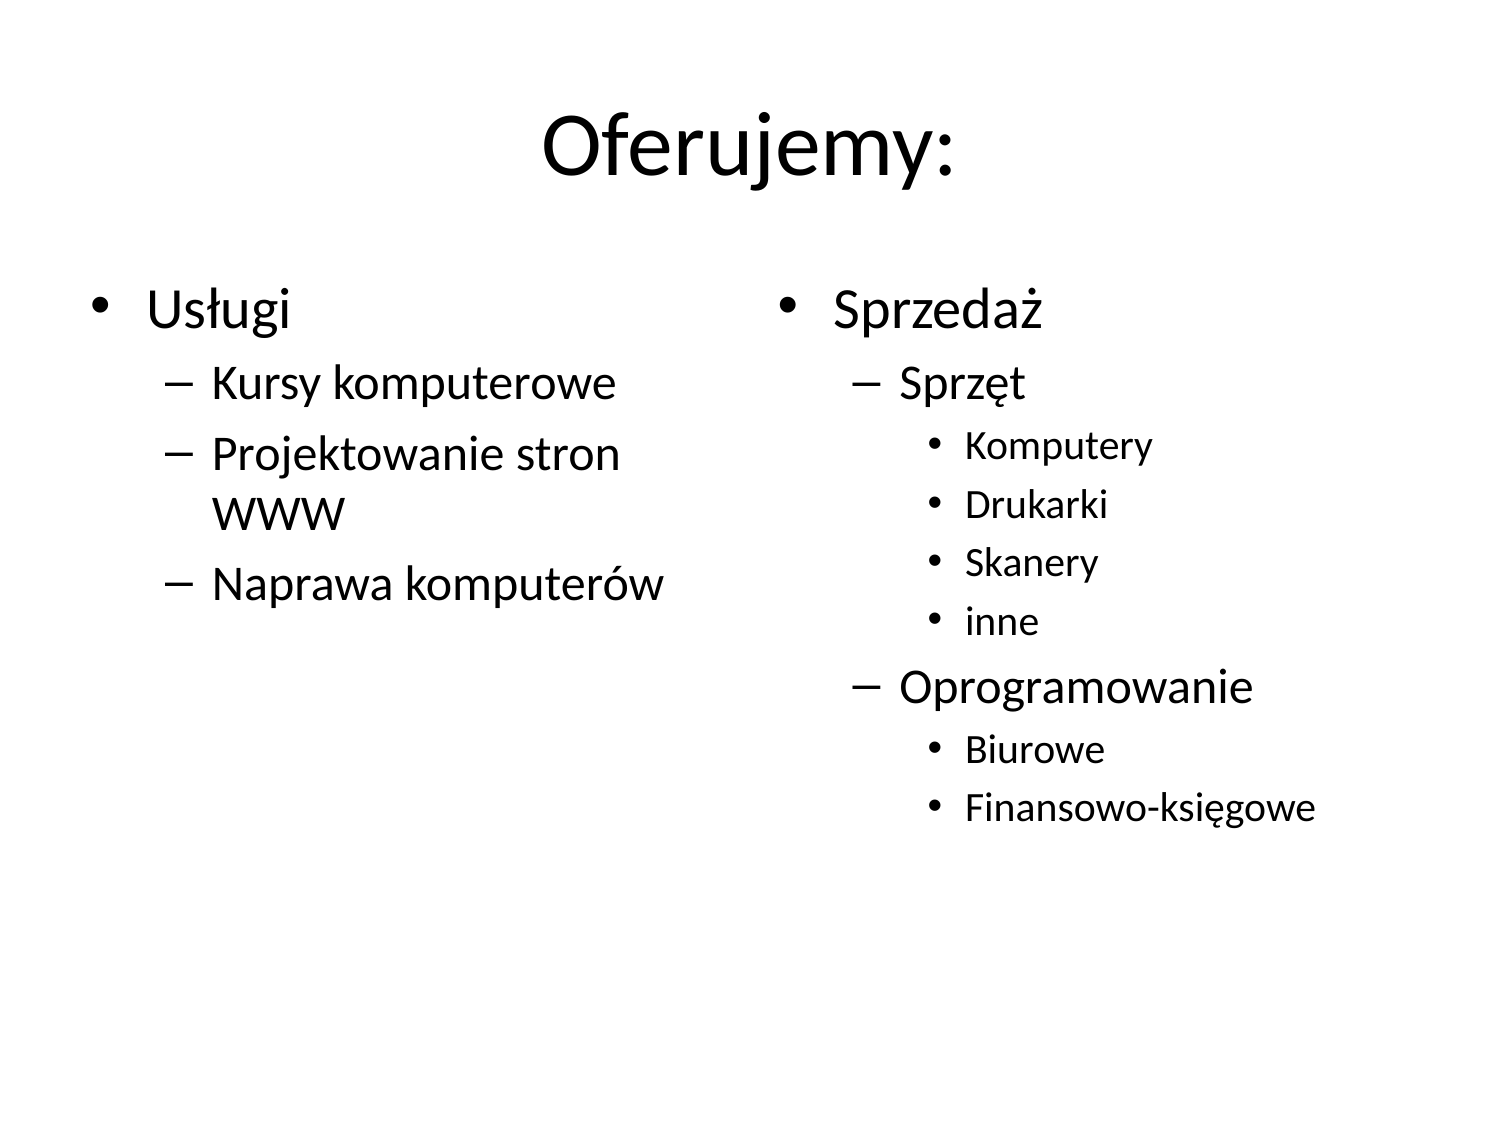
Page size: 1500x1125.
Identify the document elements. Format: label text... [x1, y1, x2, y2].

list Usługi Kursy komputerowe Projektowanie stron WWW Naprawa komputerów [75, 262, 738, 1005]
list Sprzedaż Sprzęt Komputery Drukarki Skanery inne Oprogramowanie Biurowe Finansowo-księgowe [762, 262, 1425, 1005]
title Oferujemy: [75, 45, 1425, 233]
